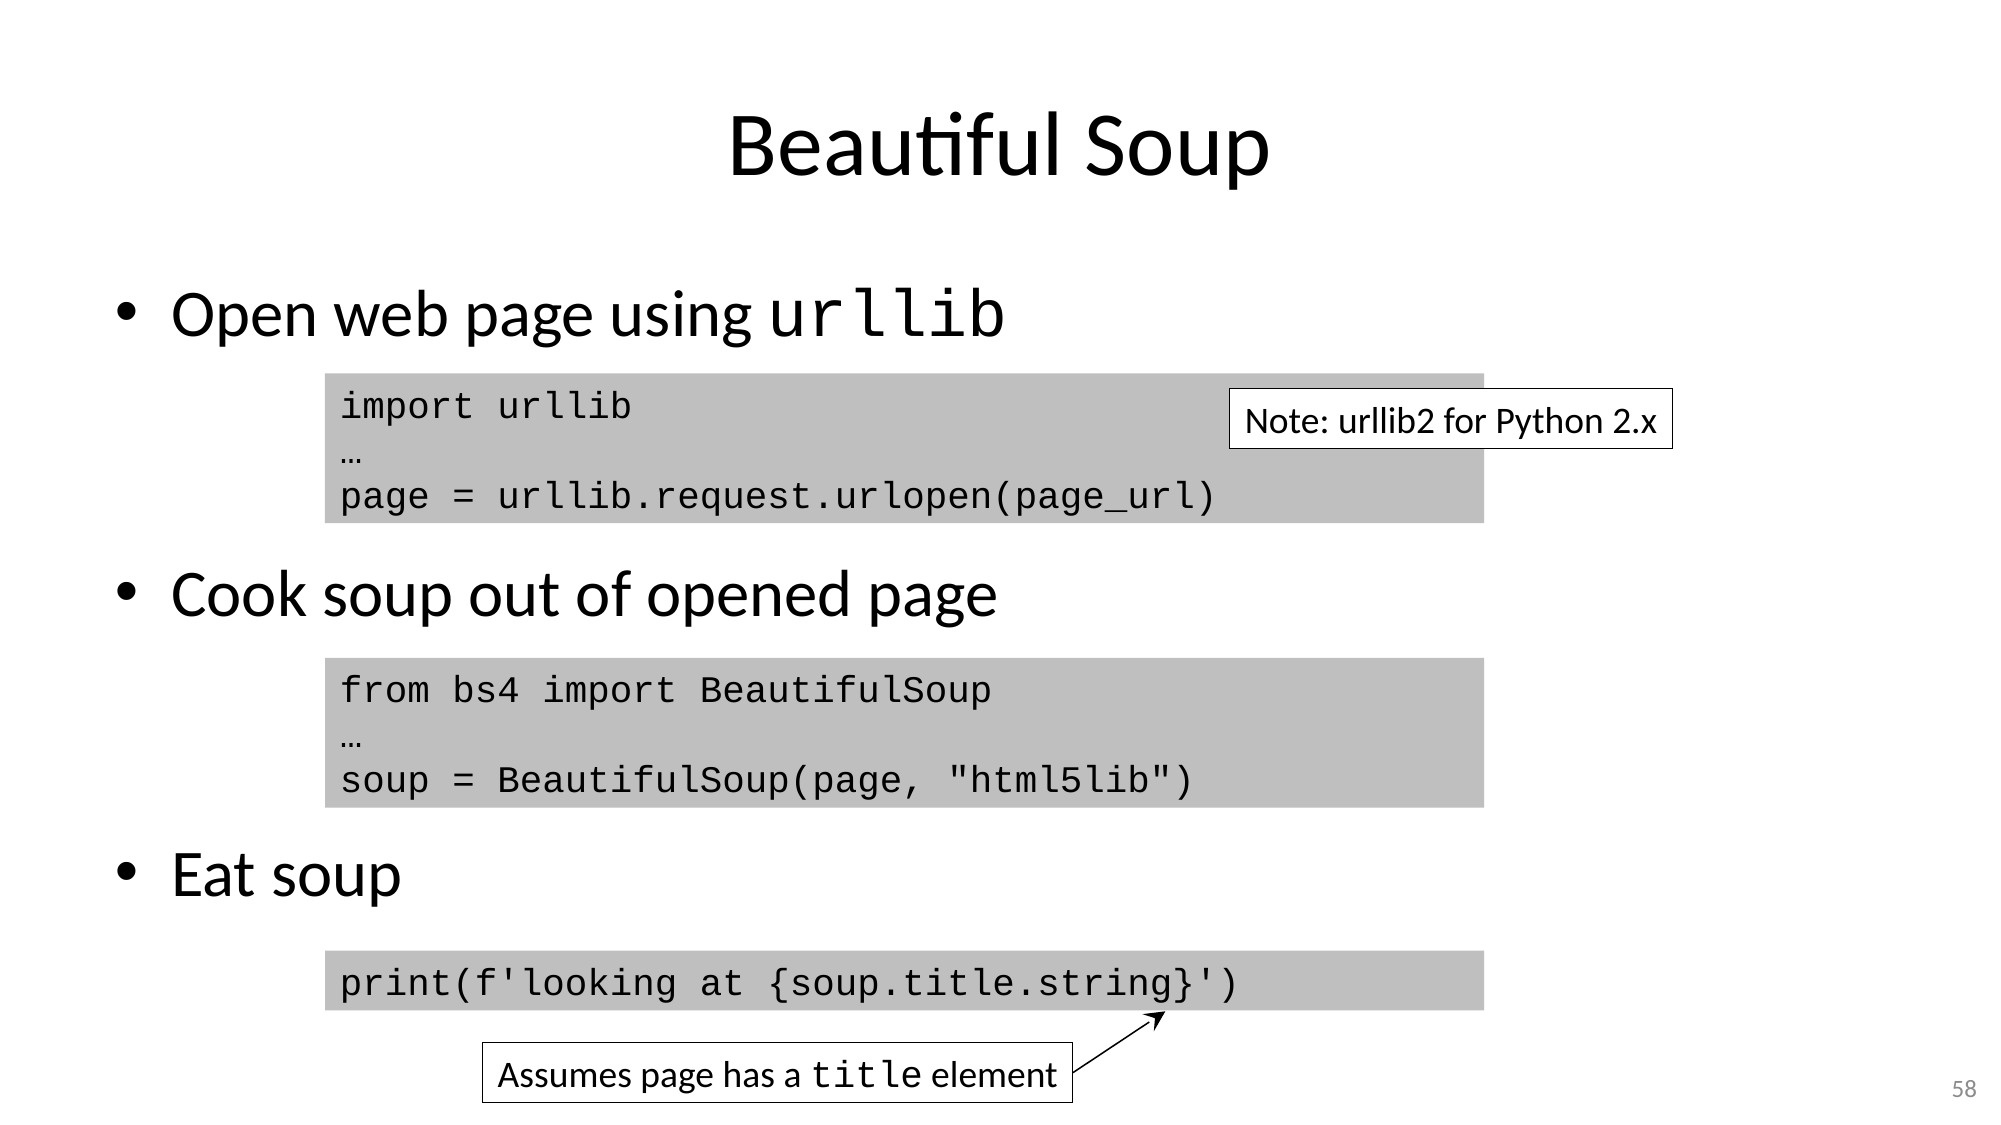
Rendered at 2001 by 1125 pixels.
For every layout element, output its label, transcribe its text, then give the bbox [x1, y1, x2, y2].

text_box from bs4 import BeautifulSoup … soup = BeautifulSoup(page, "html5lib") [325, 657, 1485, 808]
list Open web page using urllib Cook soup out of opened page Eat soup [99, 262, 1900, 1005]
title Beautiful Soup [99, 45, 1900, 233]
text_box import urllib … page = urllib.request.urlopen(page_url) [324, 373, 1485, 524]
slide_number 58 [1525, 1057, 1993, 1118]
text_box Note: urllib2 for Python 2.x [1229, 388, 1673, 449]
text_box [479, 1011, 1166, 1104]
text_box print(f'looking at {soup.title.string}') [325, 950, 1485, 1011]
